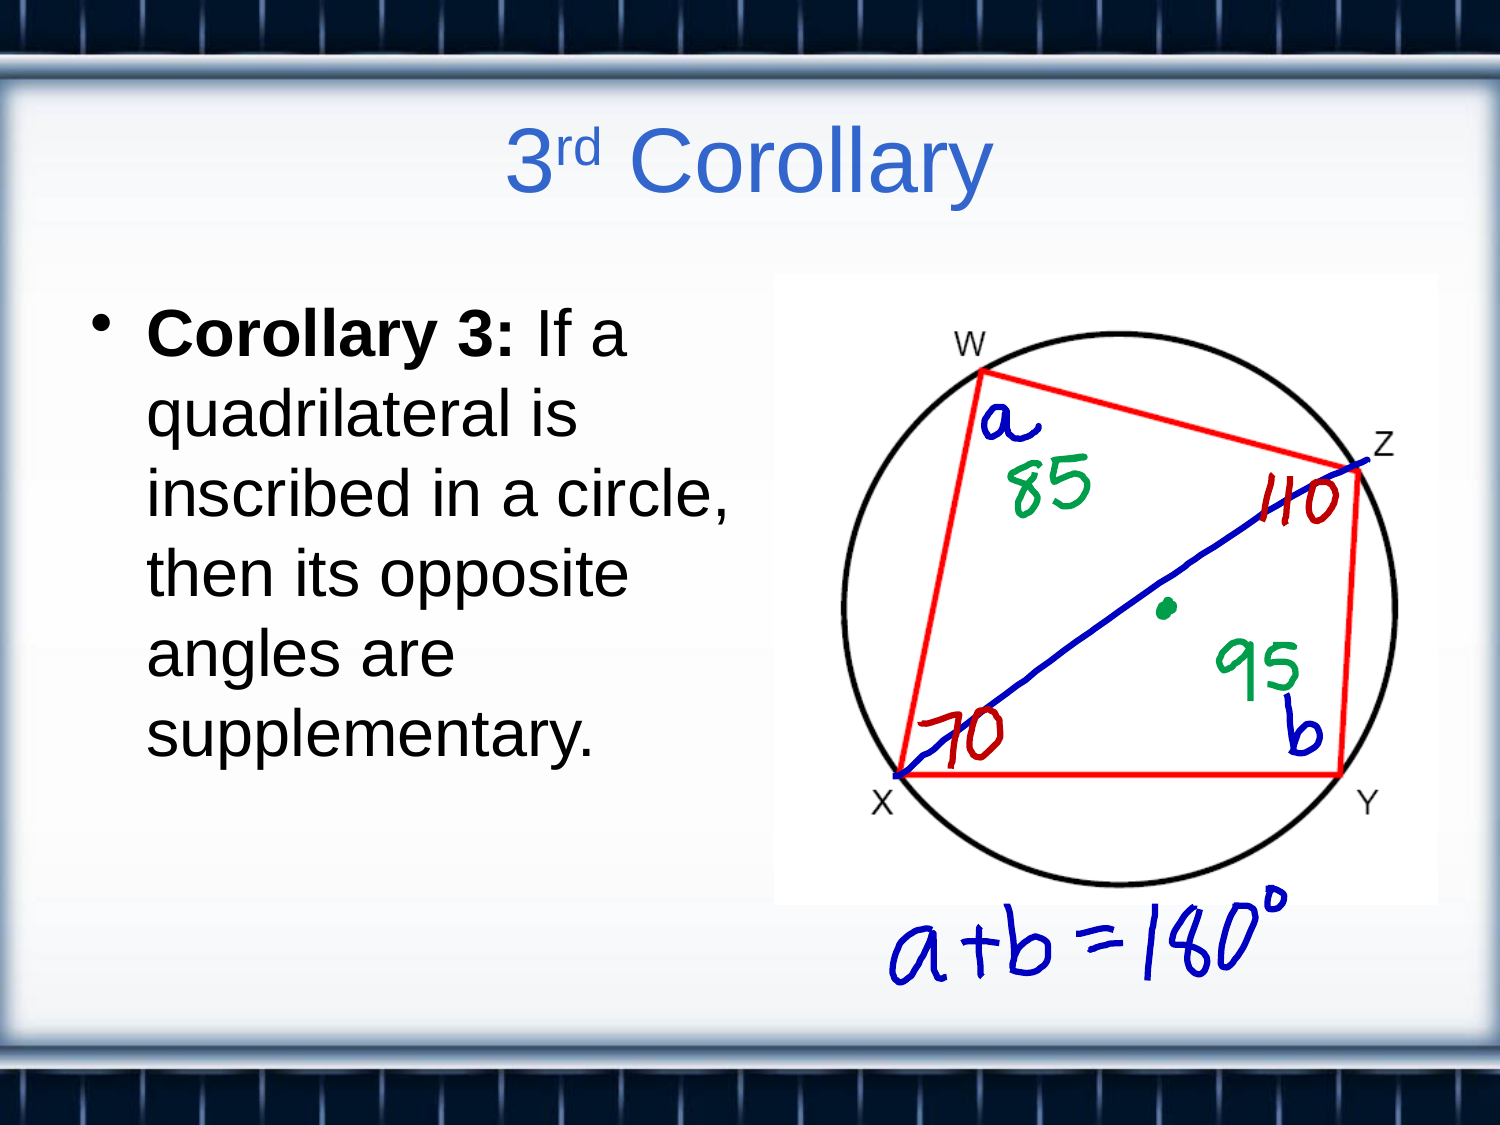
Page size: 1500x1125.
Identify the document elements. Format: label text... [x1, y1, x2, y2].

text_box [961, 940, 978, 944]
list Corollary 3: If a quadrilateral is inscribed in a circle, then its opposite angles are supplementary. [74, 282, 763, 1038]
text_box [1146, 916, 1156, 981]
text_box [1171, 916, 1209, 976]
title 3rd Corollary [74, 62, 1426, 251]
text_box [891, 927, 947, 984]
text_box [1219, 916, 1257, 969]
text_box [1076, 927, 1114, 935]
text_box [1007, 916, 1049, 974]
text_box [978, 925, 983, 978]
text_box [982, 940, 1000, 944]
text_box [1088, 942, 1124, 951]
picture [0, 0, 1500, 1125]
